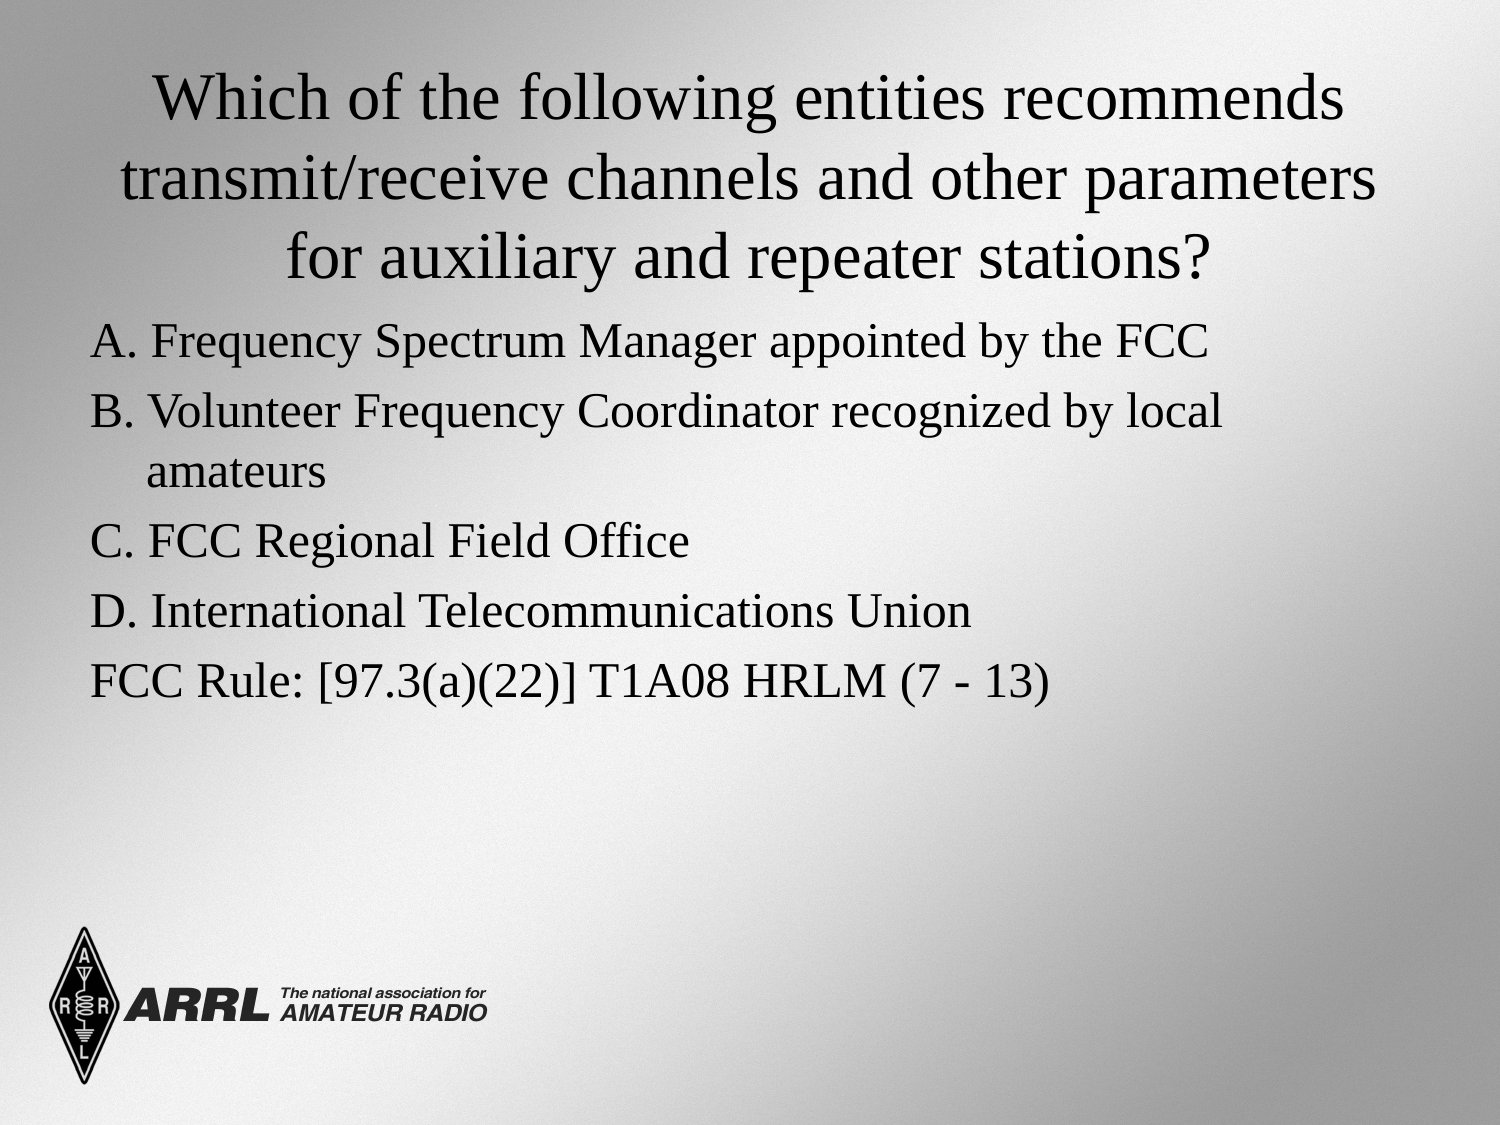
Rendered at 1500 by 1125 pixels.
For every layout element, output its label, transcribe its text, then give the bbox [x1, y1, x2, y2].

picture [0, 0, 1500, 1125]
title Which of the following entities recommends transmit/receive channels and other parameters for auxiliary and repeater stations? [75, 45, 1425, 233]
list A. Frequency Spectrum Manager appointed by the FCC B. Volunteer Frequency Coordinator recognized by local amateurs C. FCC Regional Field Office D. International Telecommunications Union FCC Rule: [97.3(a)(22)] T1A08 HRLM (7 - 13) [75, 299, 1425, 1005]
